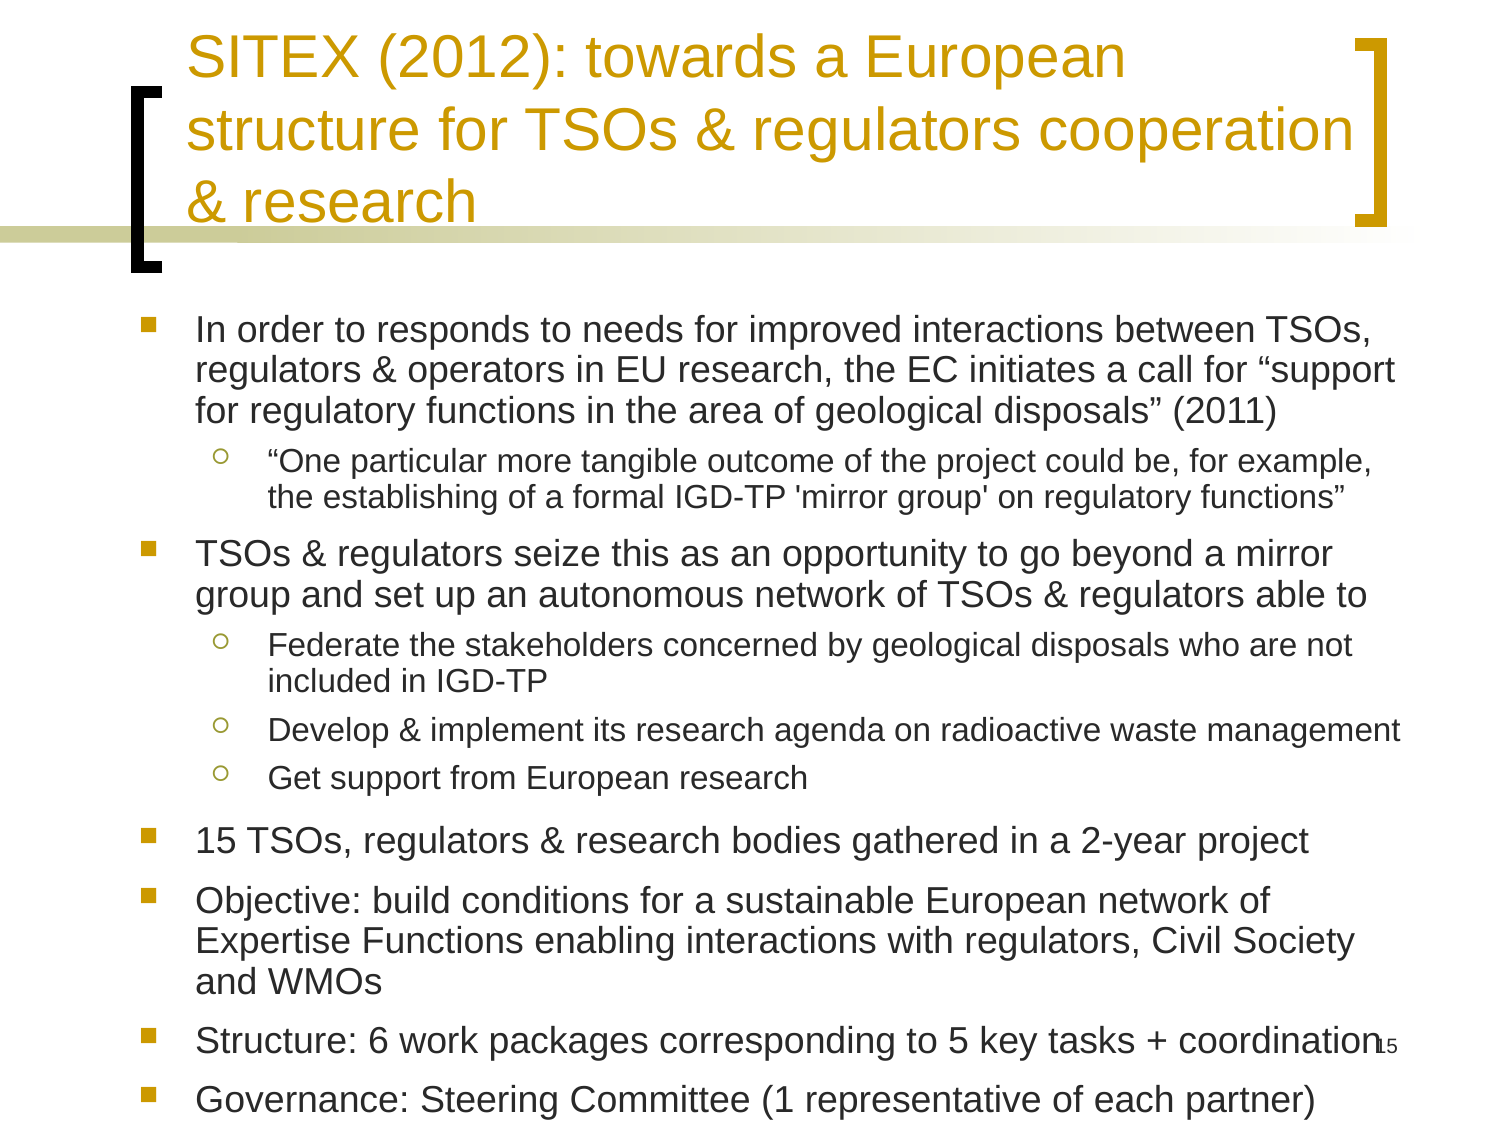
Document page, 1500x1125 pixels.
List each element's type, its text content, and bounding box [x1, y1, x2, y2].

title SITEX (2012): towards a European structure for TSOs & regulators cooperation & research [171, 54, 1388, 243]
list In order to responds to needs for improved interactions between TSOs, regulators & operators in EU research, the EC initiates a call for “support for regulatory functions in the area of geological disposals” (2011) “One particular more tangible outcome of the project could be, for example, the establishing of a formal IGD-TP 'mirror group' on regulatory functions” TSOs & regulators seize this as an opportunity to go beyond a mirror group and set up an autonomous network of TSOs & regulators able to Federate the stakeholders concerned by geological disposals who are not included in IGD-TP Develop & implement its research agenda on radioactive waste management Get support from European research 15 TSOs, regulators & research bodies gathered in a 2-year project Objective: build conditions for a sustainable European network of Expertise Functions enabling interactions with regulators, Civil Society and WMOs Structure: 6 work packages corresponding to 5 key tasks + coordination Governance: Steering Committee (1 representative of each partner) [123, 302, 1436, 1071]
text_box 15 [1099, 1071, 1413, 1100]
